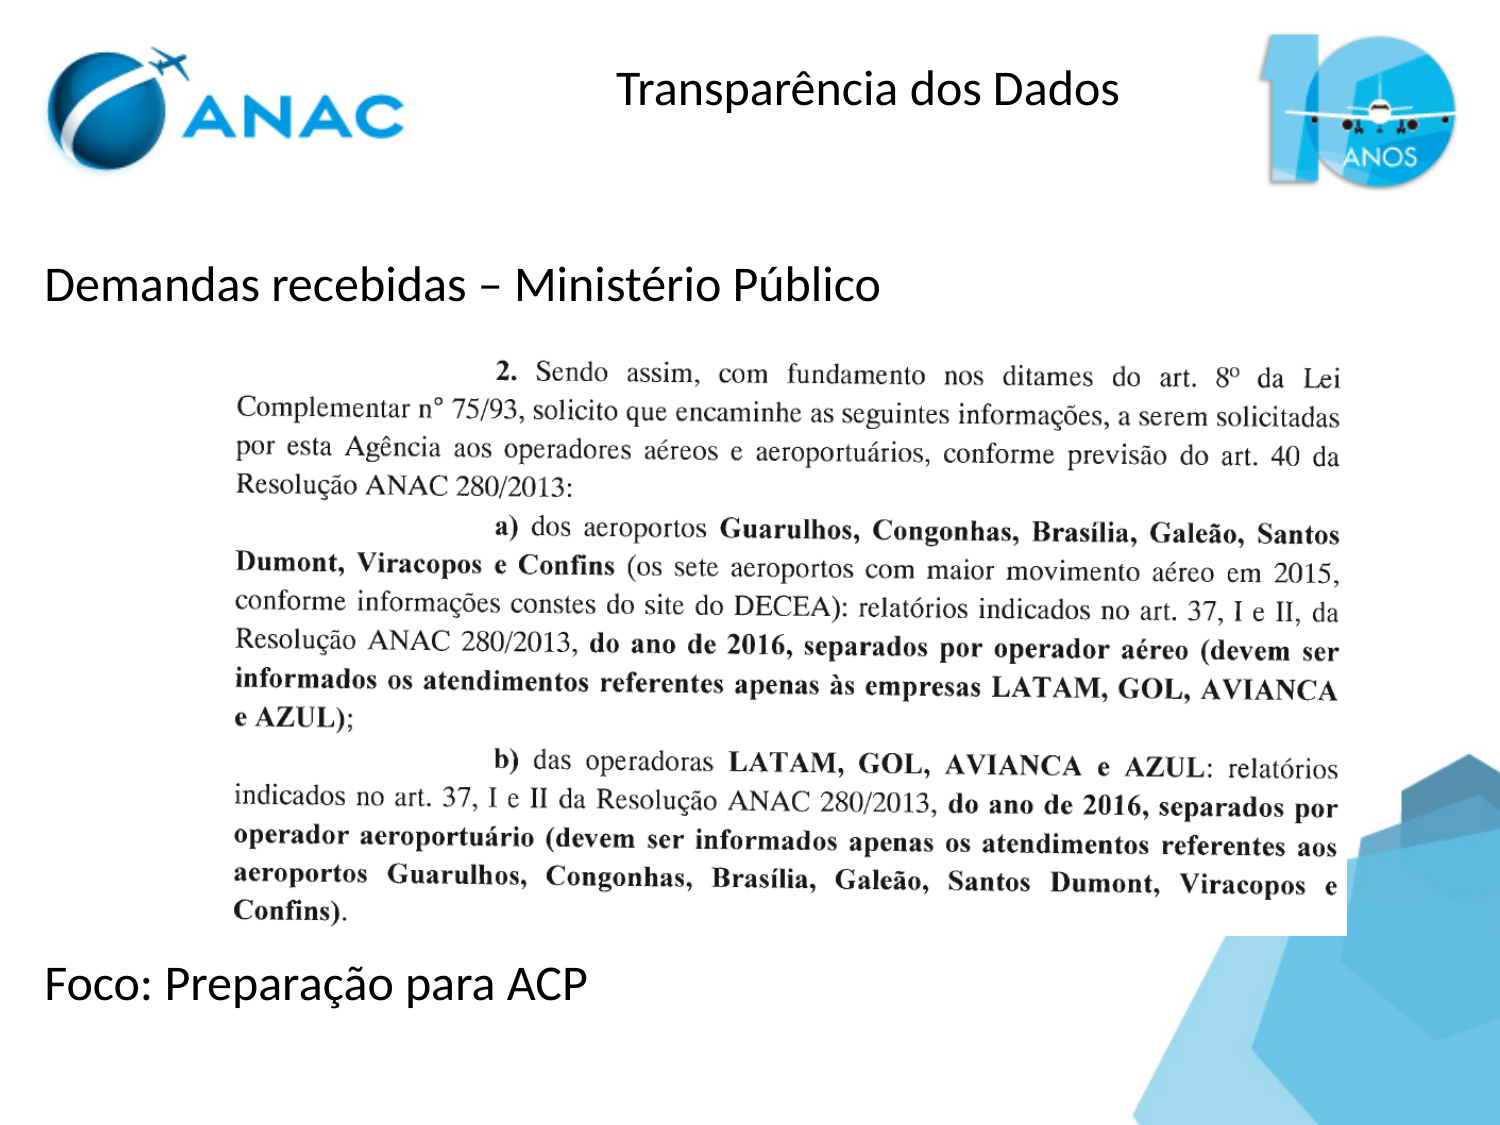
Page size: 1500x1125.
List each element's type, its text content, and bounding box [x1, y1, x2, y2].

picture [0, 0, 1500, 1125]
text_box Transparência dos Dados [490, 48, 1247, 123]
list Demandas recebidas – Ministério Público Foco: Preparação para ACP [29, 243, 1459, 1005]
